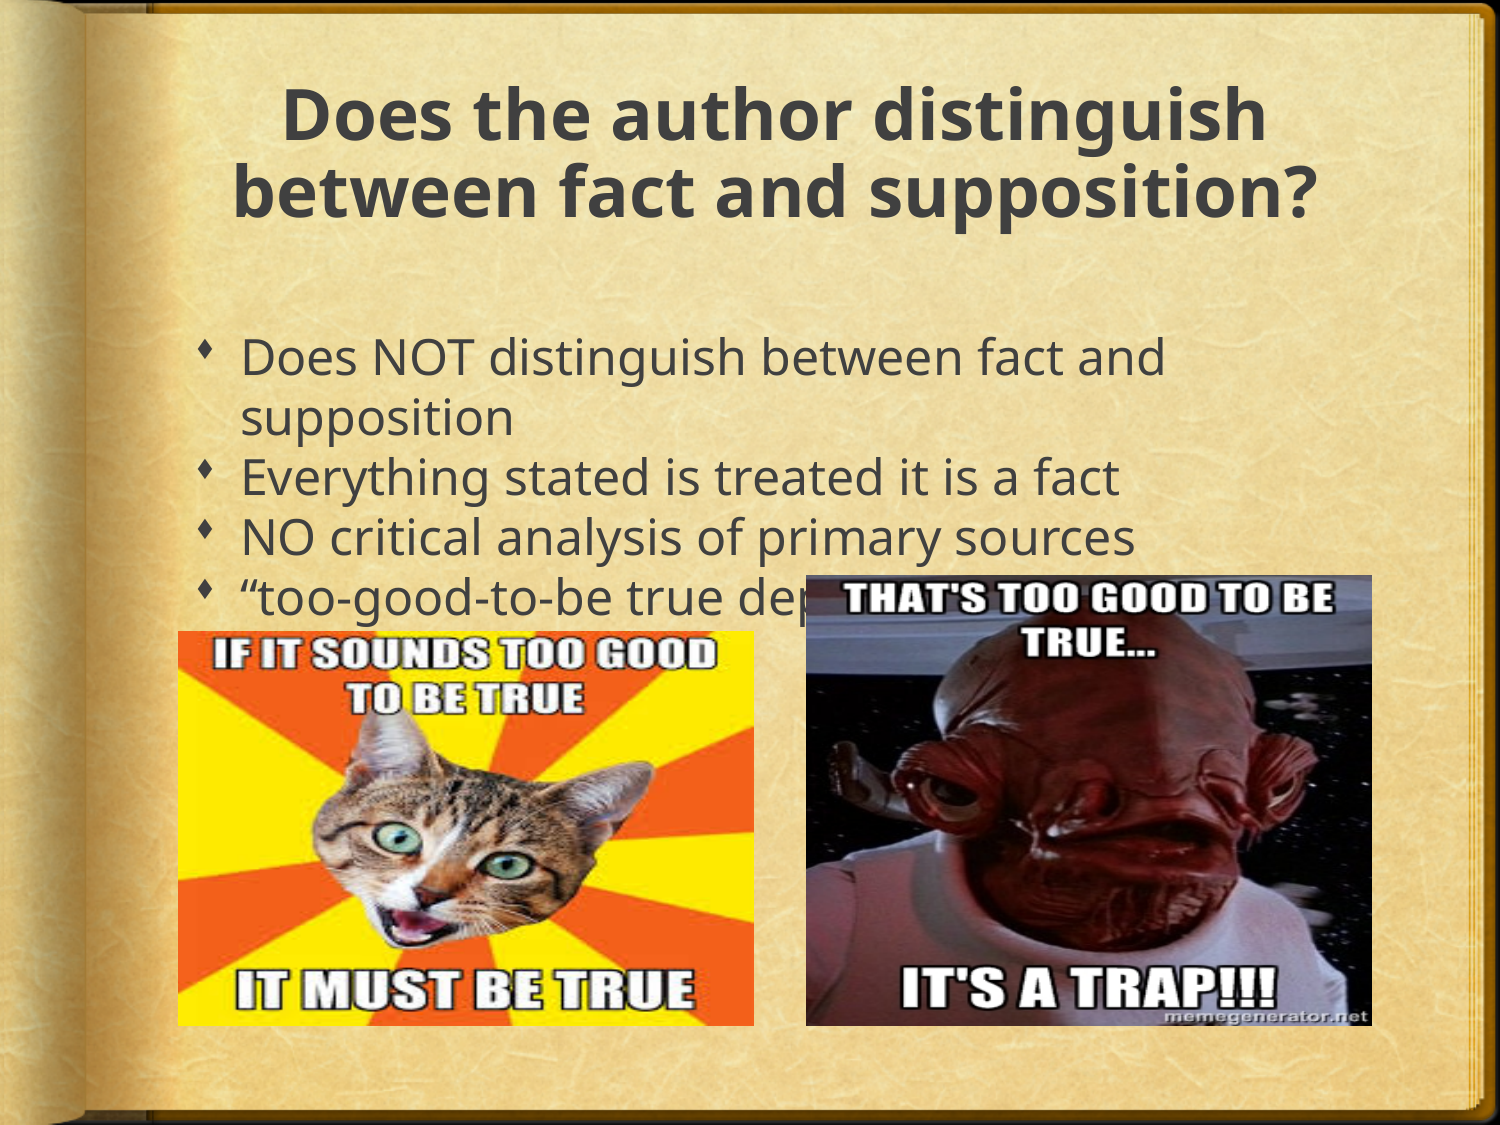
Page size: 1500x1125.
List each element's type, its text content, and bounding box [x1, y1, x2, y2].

picture [0, 0, 1500, 1125]
list Does NOT distinguish between fact and supposition Everything stated is treated it is a fact NO critical analysis of primary sources “too-good-to-be true depictions” [178, 318, 1372, 1026]
title Does the author distinguish between fact and supposition? [178, 45, 1372, 265]
